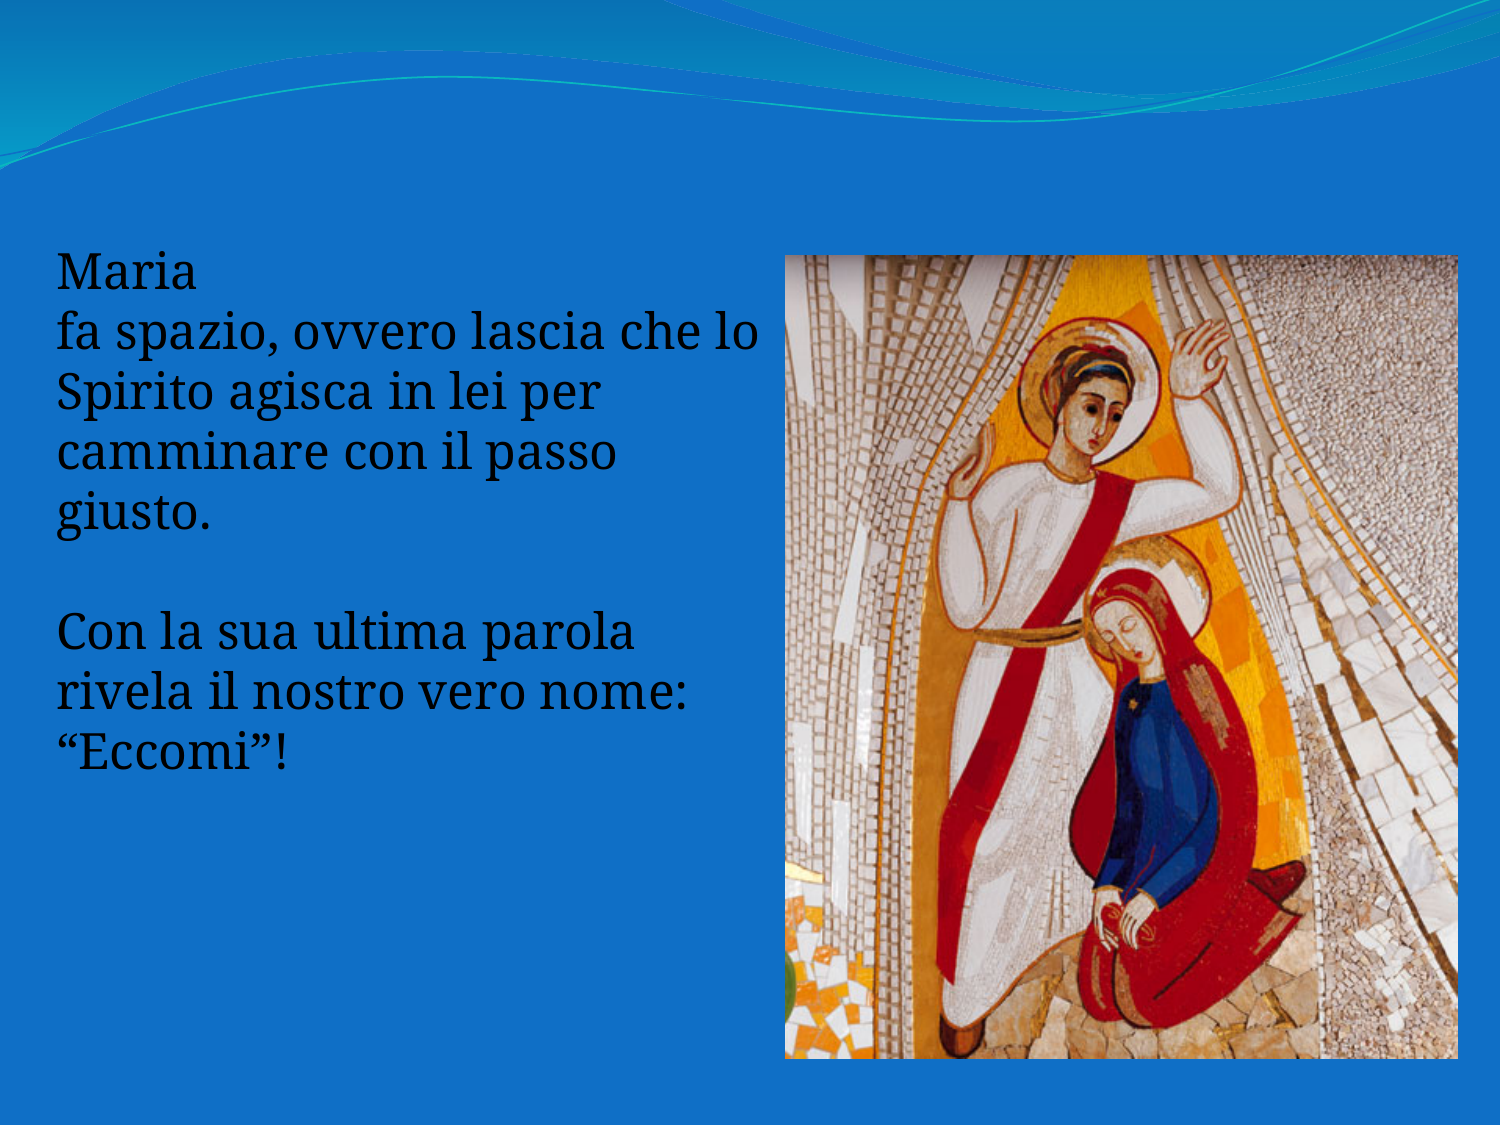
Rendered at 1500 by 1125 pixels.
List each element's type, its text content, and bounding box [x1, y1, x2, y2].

text_box Maria fa spazio, ovvero lascia che lo Spirito agisca in lei per camminare con il passo giusto. Con la sua ultima parola rivela il nostro vero nome: “Eccomi”! [41, 231, 792, 787]
picture [785, 255, 1458, 1060]
